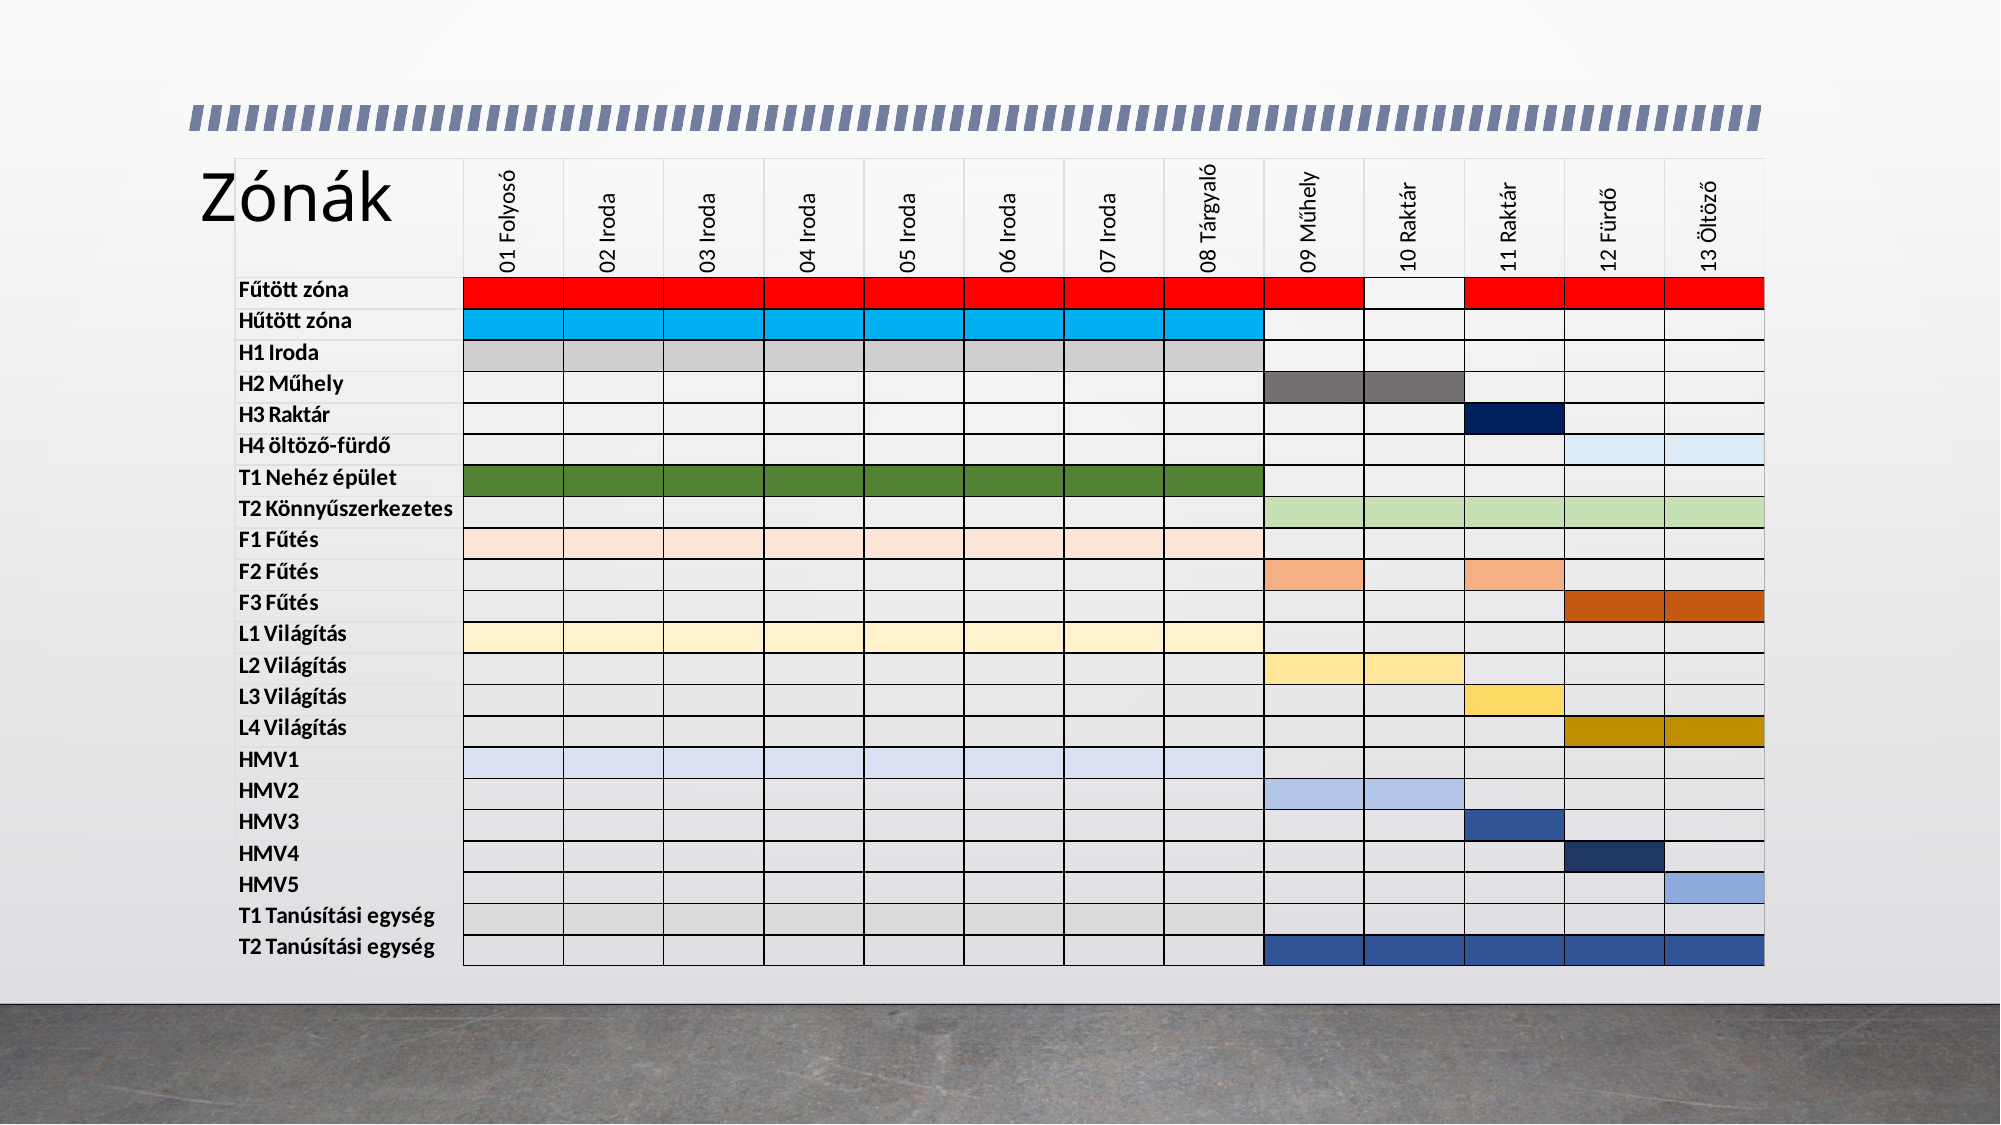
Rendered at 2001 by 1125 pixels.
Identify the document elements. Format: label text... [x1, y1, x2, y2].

picture [0, 1004, 2000, 1124]
picture [234, 157, 1766, 968]
title Zónák [185, 156, 1761, 329]
